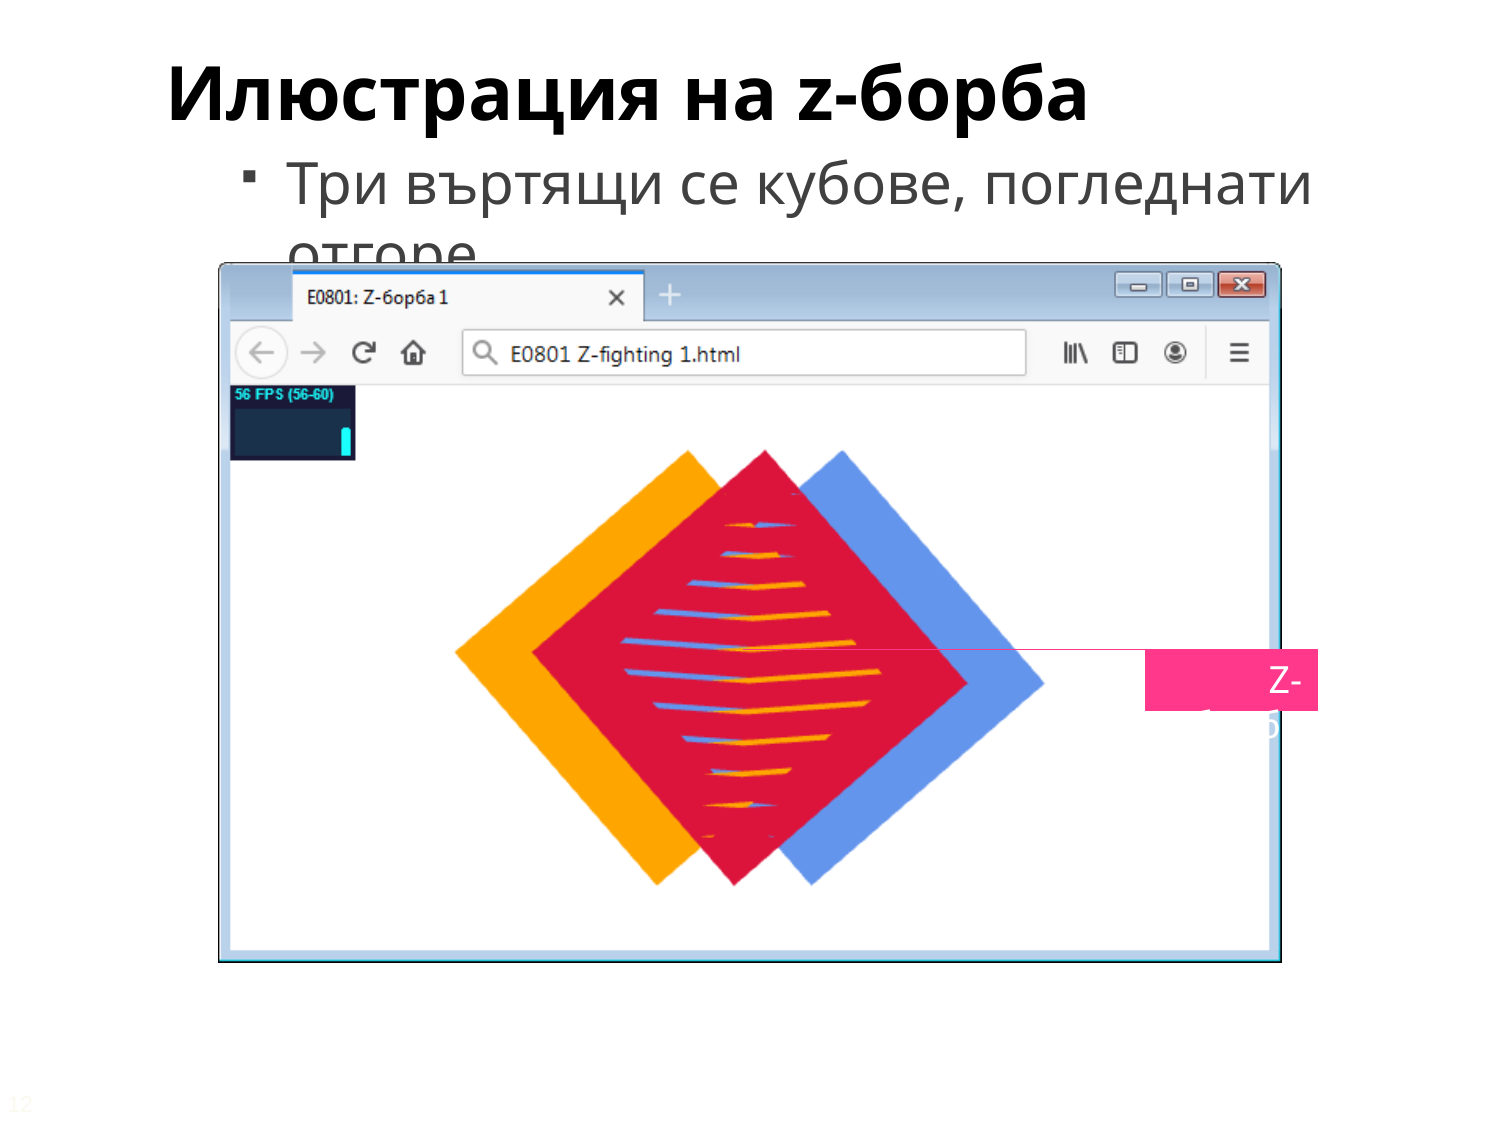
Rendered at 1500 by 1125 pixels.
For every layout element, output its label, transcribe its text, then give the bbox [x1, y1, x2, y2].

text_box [743, 648, 1318, 711]
picture [218, 262, 1282, 963]
list Илюстрация на z-борба Три въртящи се кубове, погледнати отгоре [150, 37, 1488, 1113]
